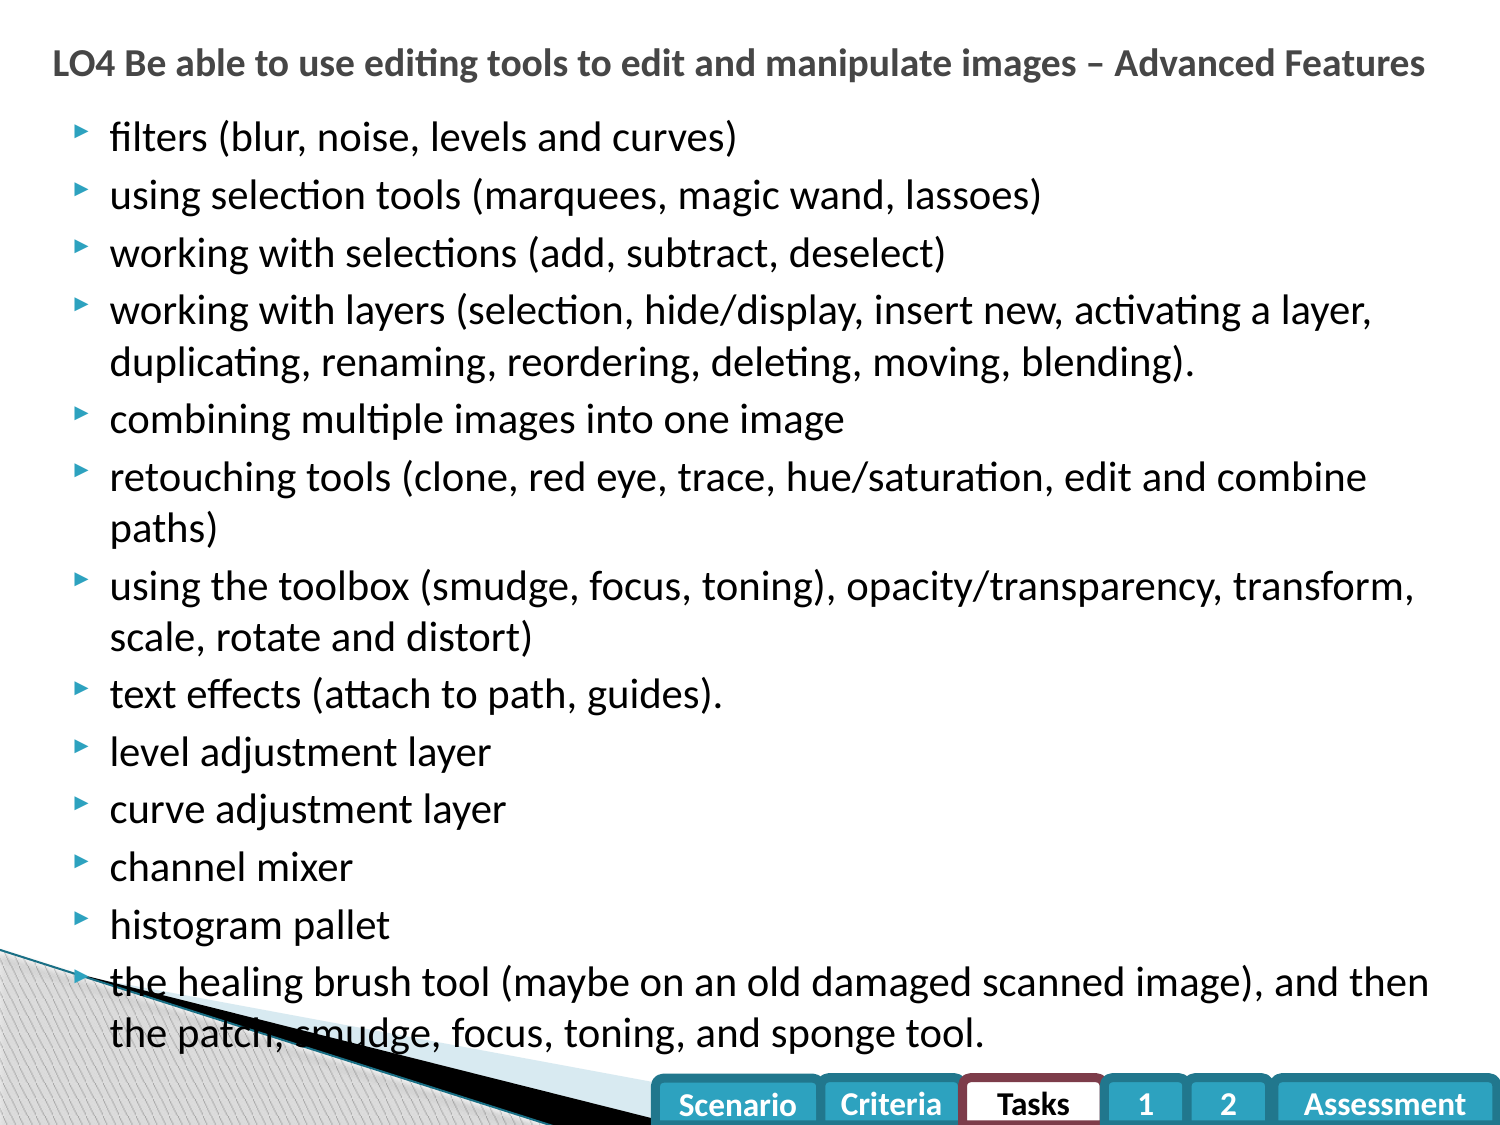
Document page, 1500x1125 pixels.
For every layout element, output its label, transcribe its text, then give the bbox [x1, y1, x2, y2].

list filters (blur, noise, levels and curves) using selection tools (marquees, magic wand, lassoes) working with selections (add, subtract, deselect) working with layers (selection, hide/display, insert new, activating a layer, duplicating, renaming, reordering, deleting, moving, blending). combining multiple images into one image retouching tools (clone, red eye, trace, hue/saturation, edit and combine paths) using the toolbox (smudge, focus, toning), opacity/transparency, transform, scale, rotate and distort) text effects (attach to path, guides). level adjustment layer curve adjustment layer channel mixer histogram pallet the healing brush tool (maybe on an old damaged scanned image), and then the patch, smudge, focus, toning, and sponge tool. [41, 102, 1471, 1071]
title LO4 Be able to use editing tools to edit and manipulate images – Advanced Features [37, 19, 1471, 102]
